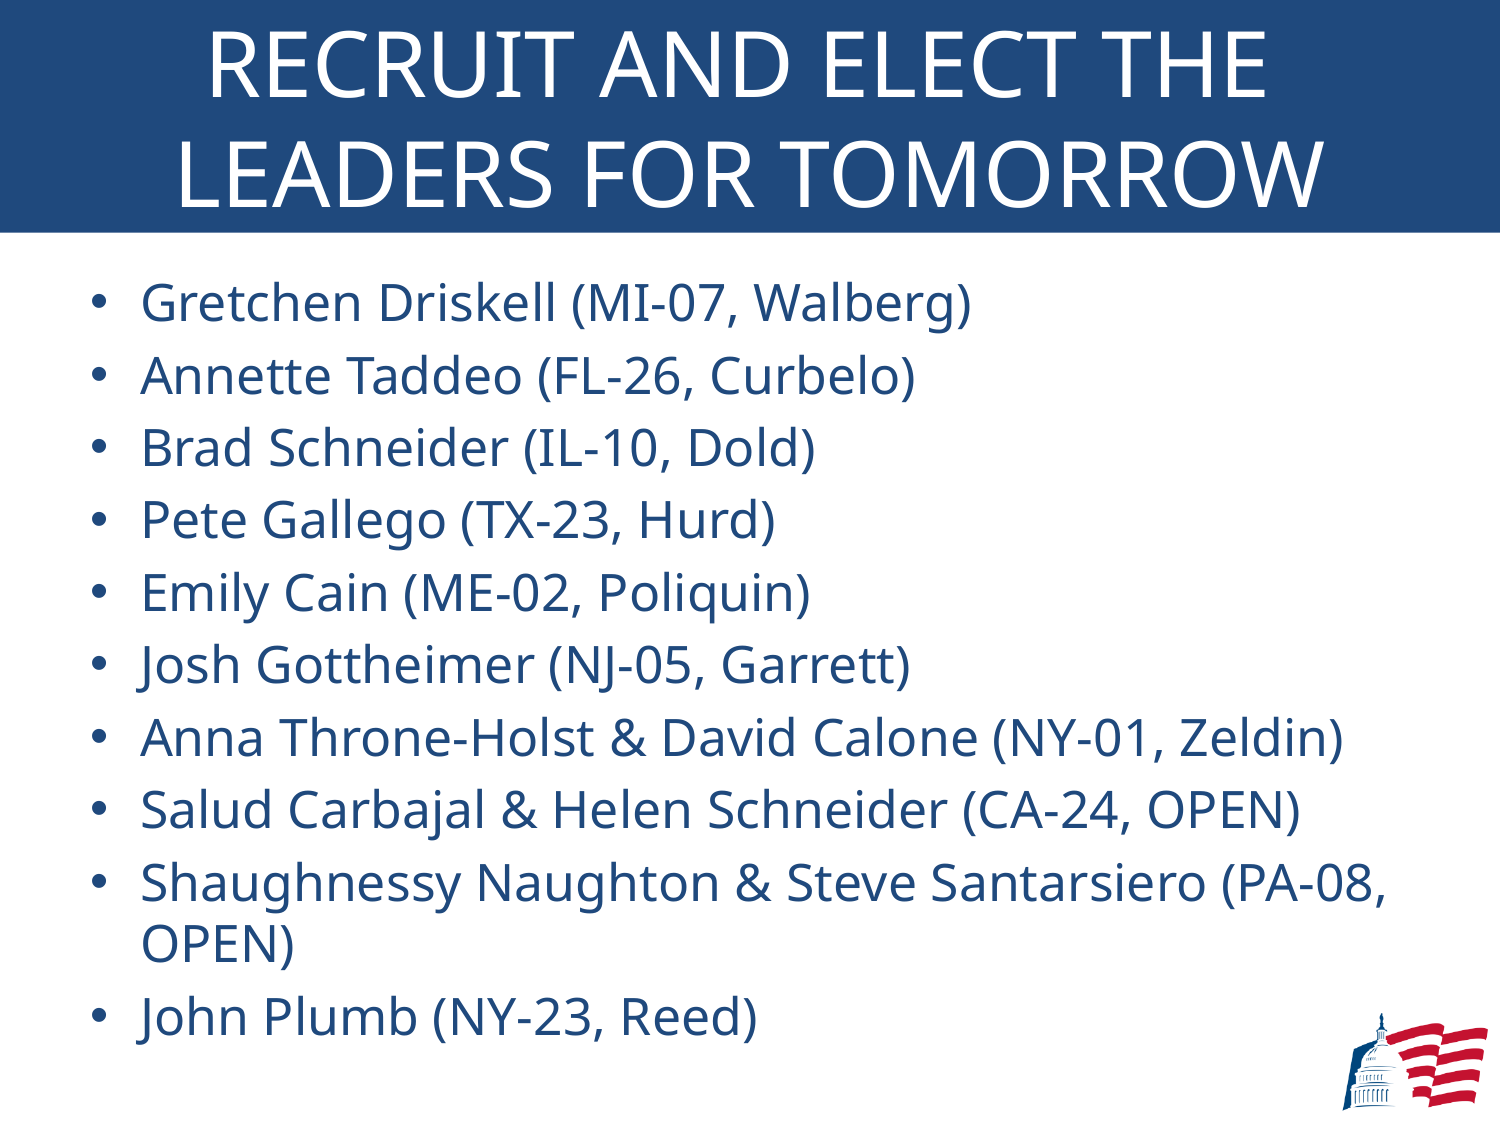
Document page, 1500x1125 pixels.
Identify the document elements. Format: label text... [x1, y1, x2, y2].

list Gretchen Driskell (MI-07, Walberg) Annette Taddeo (FL-26, Curbelo) Brad Schneider (IL-10, Dold) Pete Gallego (TX-23, Hurd) Emily Cain (ME-02, Poliquin) Josh Gottheimer (NJ-05, Garrett) Anna Throne-Holst & David Calone (NY-01, Zeldin) Salud Carbajal & Helen Schneider (CA-24, OPEN) Shaughnessy Naughton & Steve Santarsiero (PA-08, OPEN) John Plumb (NY-23, Reed) [75, 262, 1425, 1075]
title Recruit and Elect the Leaders for Tomorrow [0, 0, 1500, 233]
picture [1325, 1012, 1494, 1112]
